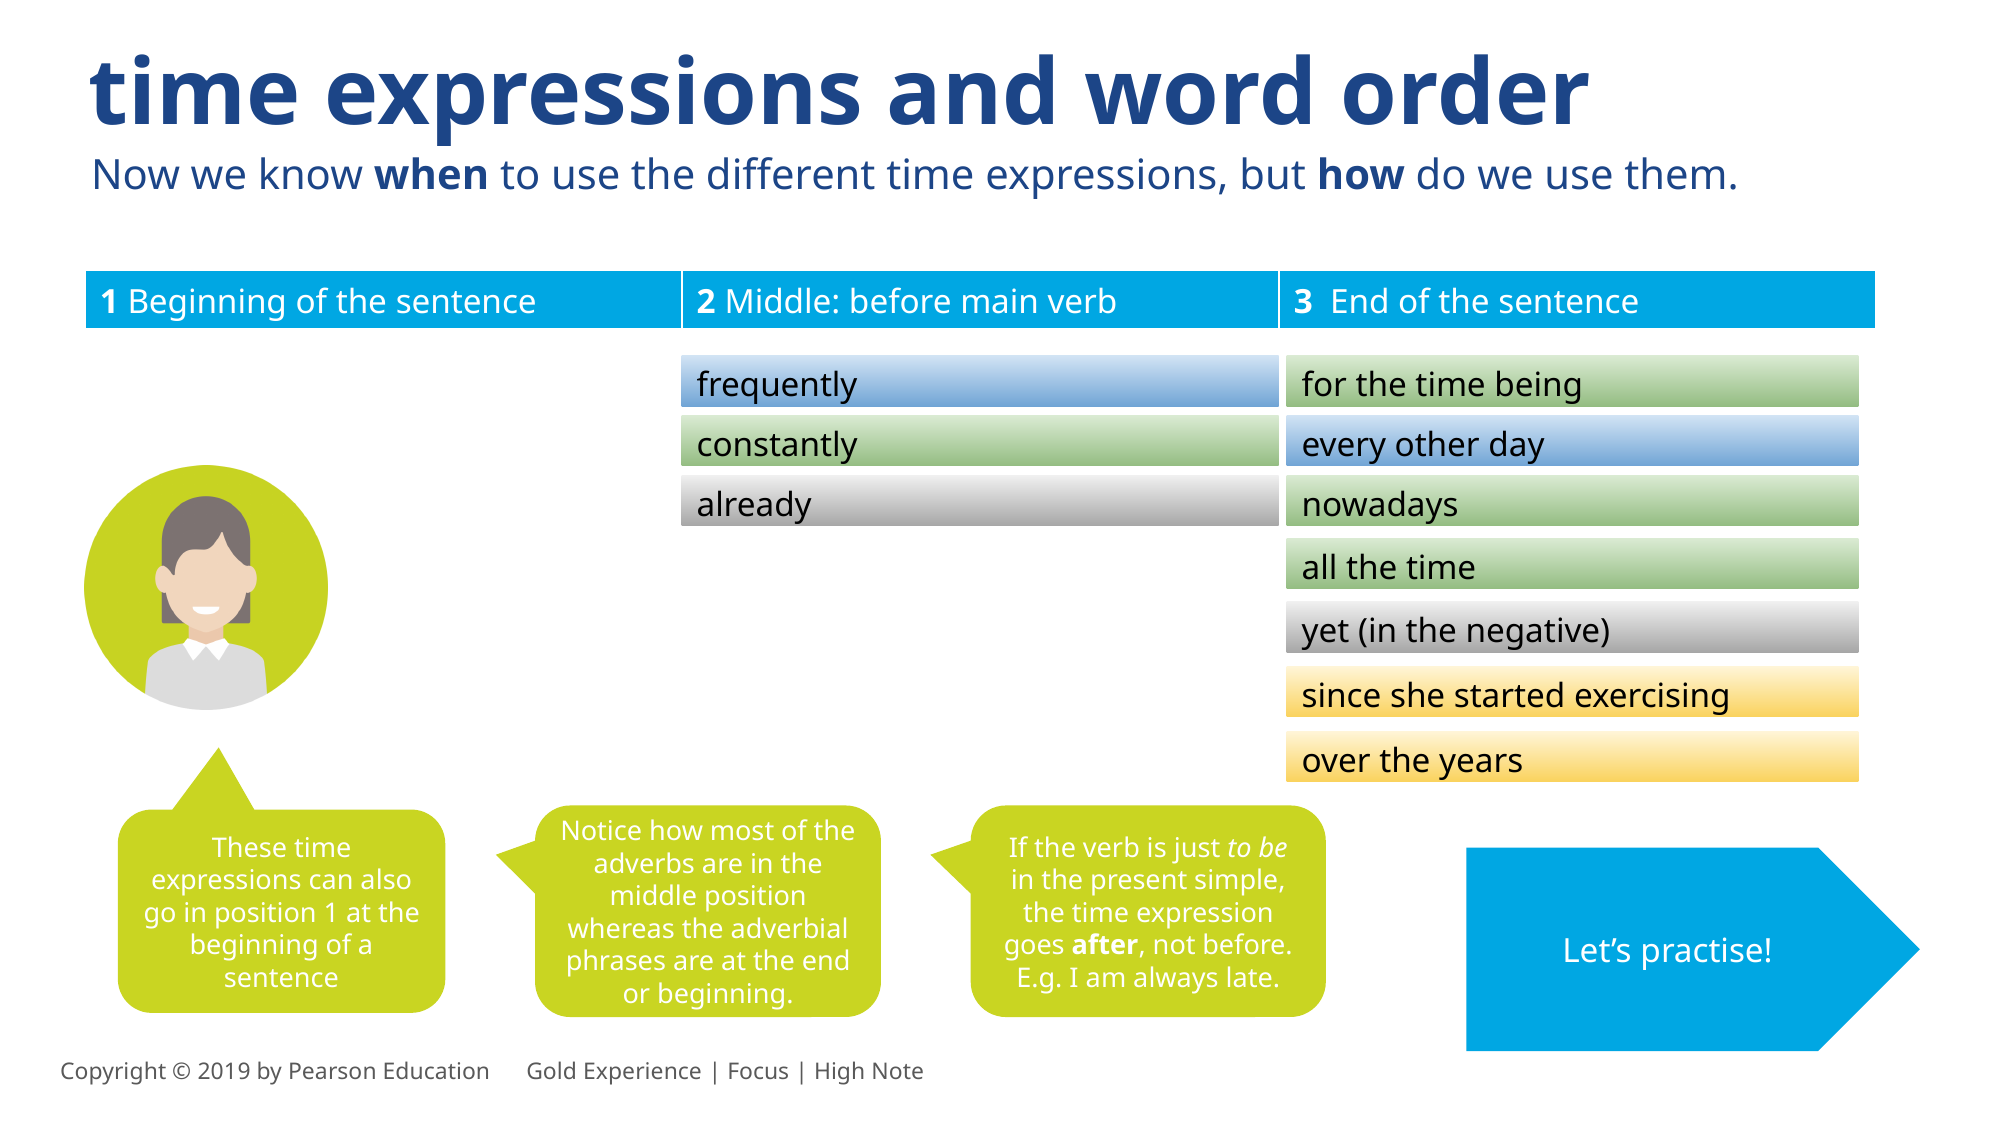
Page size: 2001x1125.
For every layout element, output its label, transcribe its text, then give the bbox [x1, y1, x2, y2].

text_box Notice how most of the adverbs are in the middle position whereas the adverbial phrases are at the end or beginning. [495, 805, 881, 1018]
text_box over the years [1286, 731, 1859, 782]
table_header 2 Middle: before main verb [683, 271, 1278, 328]
text_box all the time [1286, 538, 1859, 589]
footer Copyright © 2019 by Pearson Education Gold Experience | Focus | High Note [45, 1040, 1084, 1101]
text_box already [681, 475, 1279, 526]
text_box for the time being [1286, 355, 1859, 407]
text_box frequently [681, 355, 1279, 407]
text_box Now we know when to use the different time expressions, but how do we use them. [76, 146, 1798, 214]
table_header 1 Beginning of the sentence [86, 271, 681, 328]
text_box nowadays [1286, 475, 1859, 526]
text_box time expressions and word order [73, 37, 1716, 171]
text_box These time expressions can also go in position 1 at the beginning of a sentence [117, 747, 446, 1013]
text_box Let’s practise! [1466, 847, 1920, 1052]
text_box constantly [681, 415, 1279, 466]
text_box If the verb is just to be in the present simple, the time expression goes after, not before. E.g. I am always late. [930, 805, 1326, 1018]
picture [84, 465, 329, 710]
text_box every other day [1286, 415, 1859, 466]
text_box yet (in the negative) [1286, 601, 1859, 653]
text_box since she started exercising [1286, 666, 1859, 717]
table_header 3 End of the sentence [1280, 271, 1875, 328]
